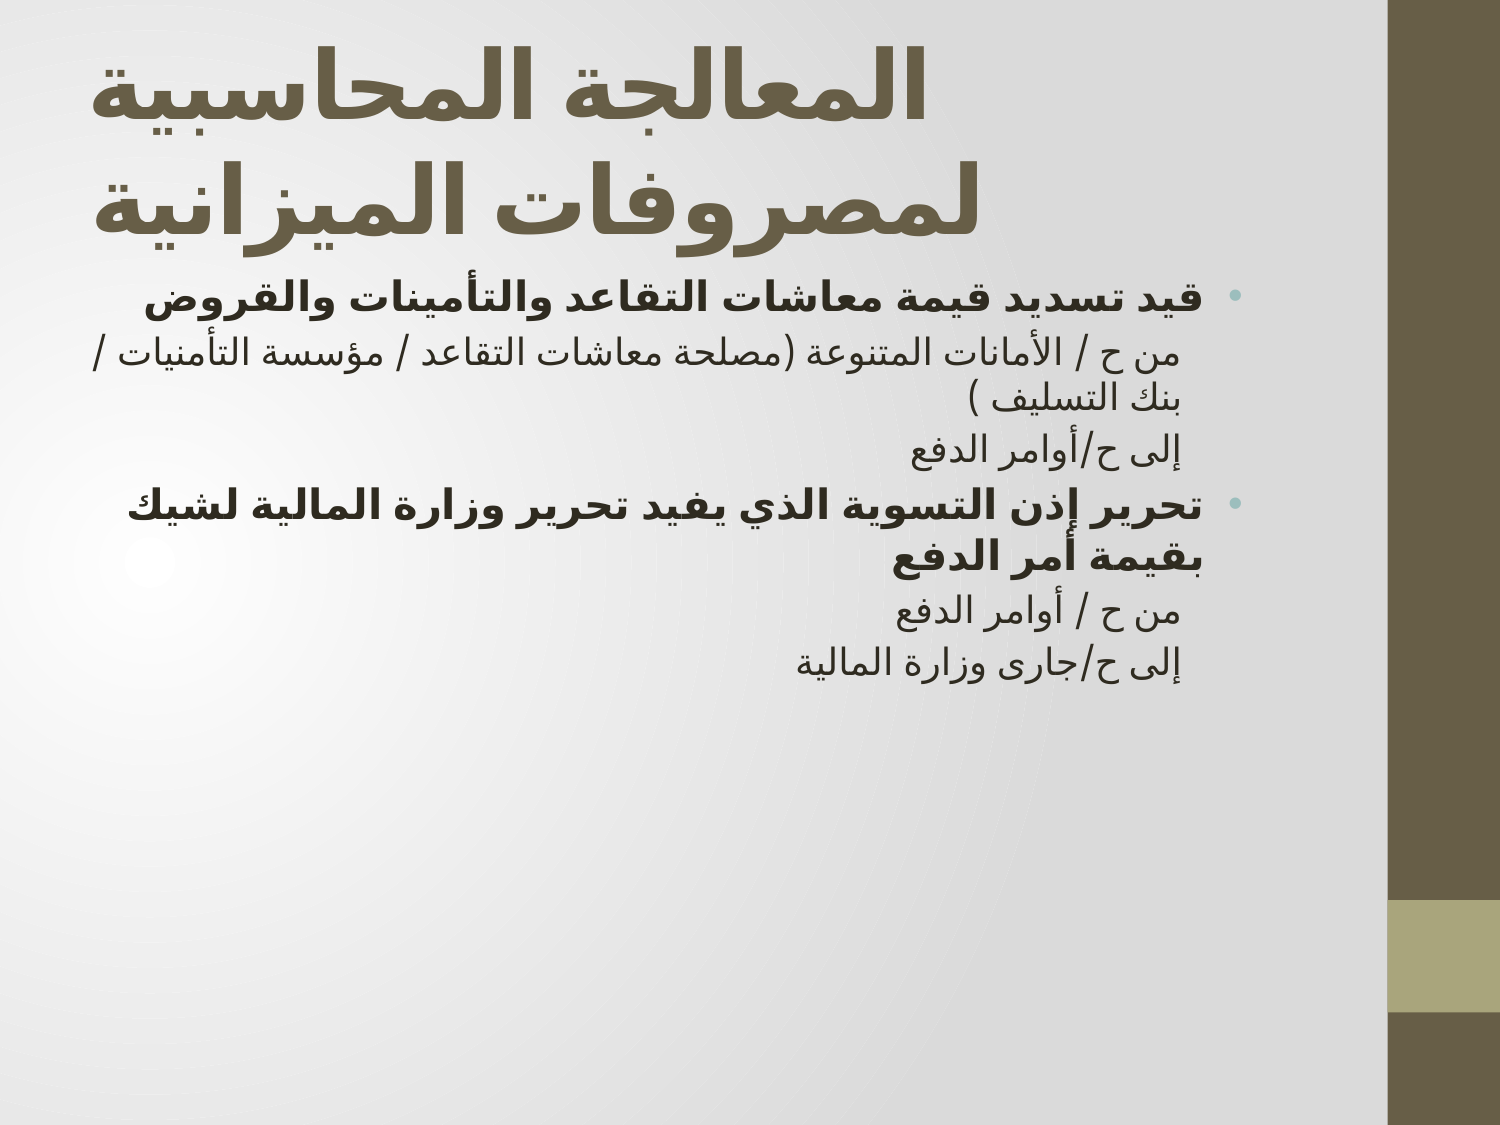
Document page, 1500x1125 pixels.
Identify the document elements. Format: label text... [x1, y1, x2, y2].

list قيد تسديد قيمة معاشات التقاعد والتأمينات والقروض من ح / الأمانات المتنوعة (مصلحة معاشات التقاعد / مؤسسة التأمنيات / بنك التسليف ) إلى ح/أوامر الدفع تحرير إذن التسوية الذي يفيد تحرير وزارة المالية لشيك بقيمة أمر الدفع من ح / أوامر الدفع إلى ح/جارى وزارة المالية [75, 262, 1325, 1050]
title المعالجة المحاسبية لمصروفات الميزانية [75, 45, 1325, 233]
